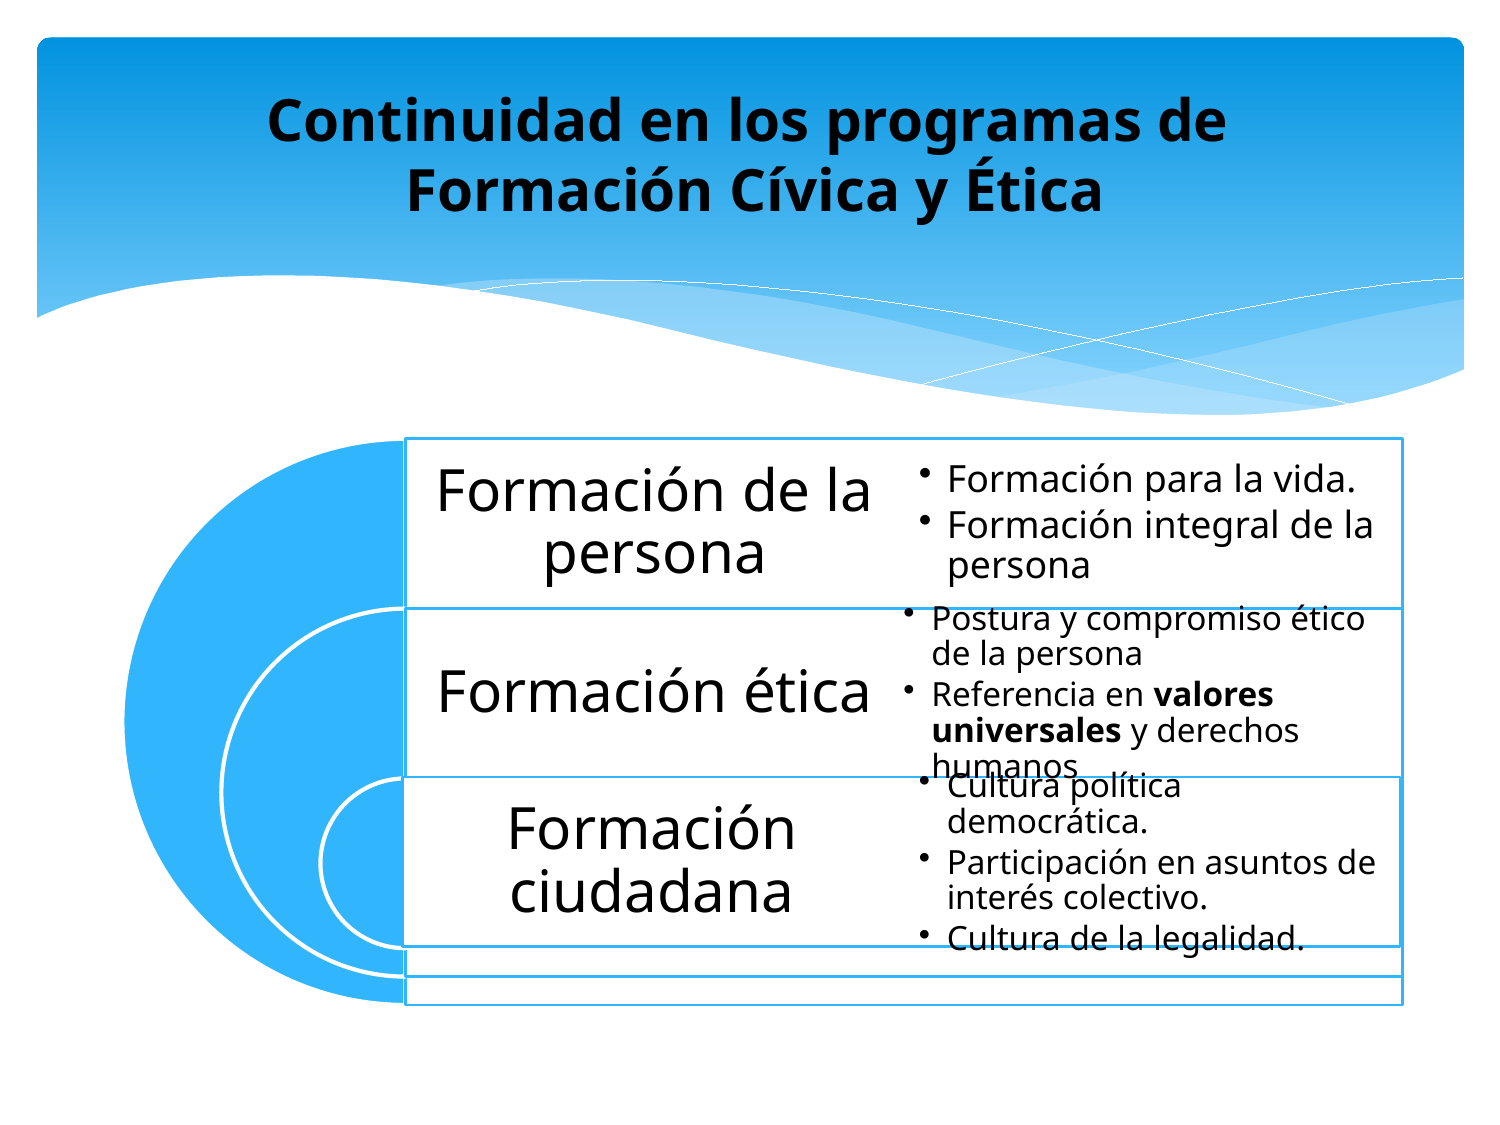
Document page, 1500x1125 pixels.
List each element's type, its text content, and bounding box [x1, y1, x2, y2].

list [142, 438, 1424, 1006]
title Continuidad en los programas de Formación Cívica y Ética [70, 46, 1441, 260]
